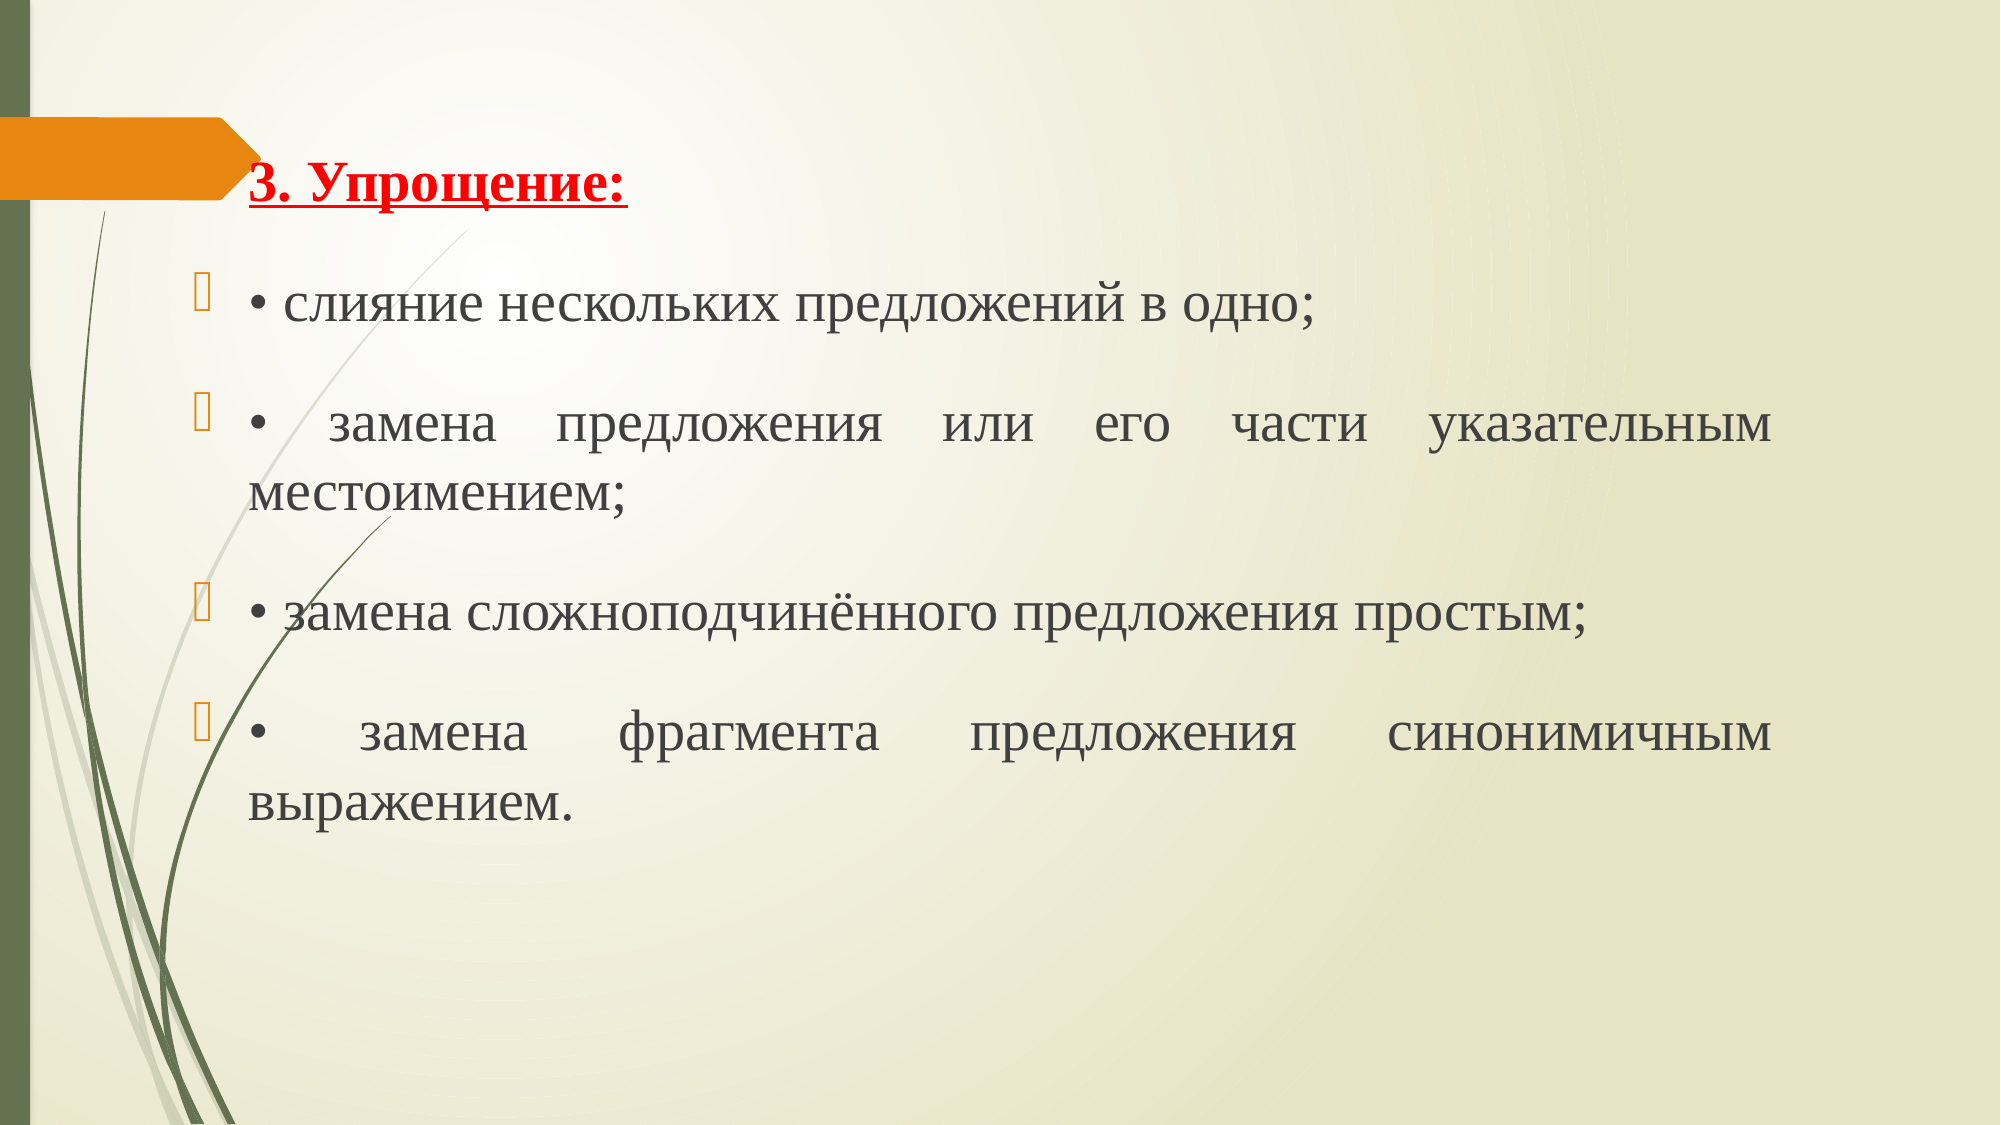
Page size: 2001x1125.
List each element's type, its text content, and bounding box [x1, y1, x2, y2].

list 3. Упрощение: • слияние нескольких предложений в одно; • замена предложения или его части указательным местоимением; • замена сложноподчинённого предложения простым; • замена фрагмента предложения синонимичным выражением. [177, 135, 1788, 964]
